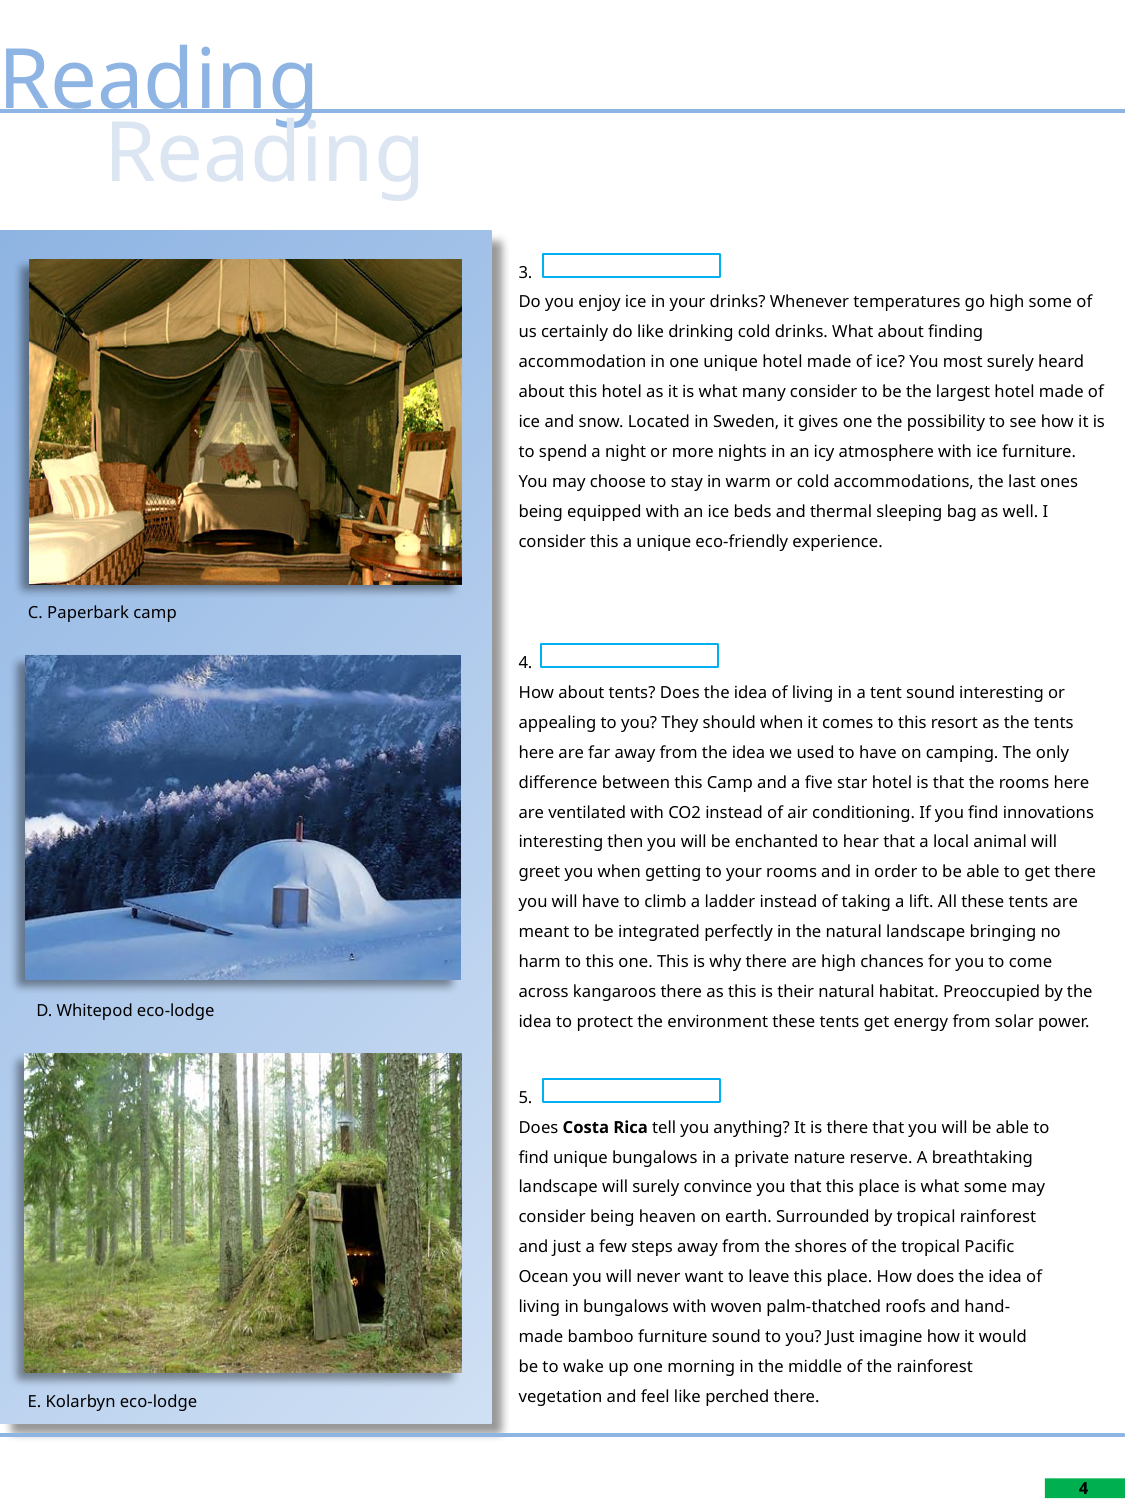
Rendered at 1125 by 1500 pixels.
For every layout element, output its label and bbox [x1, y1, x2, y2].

text_box [0, 17, 1125, 1436]
text_box [1044, 1470, 1125, 1500]
